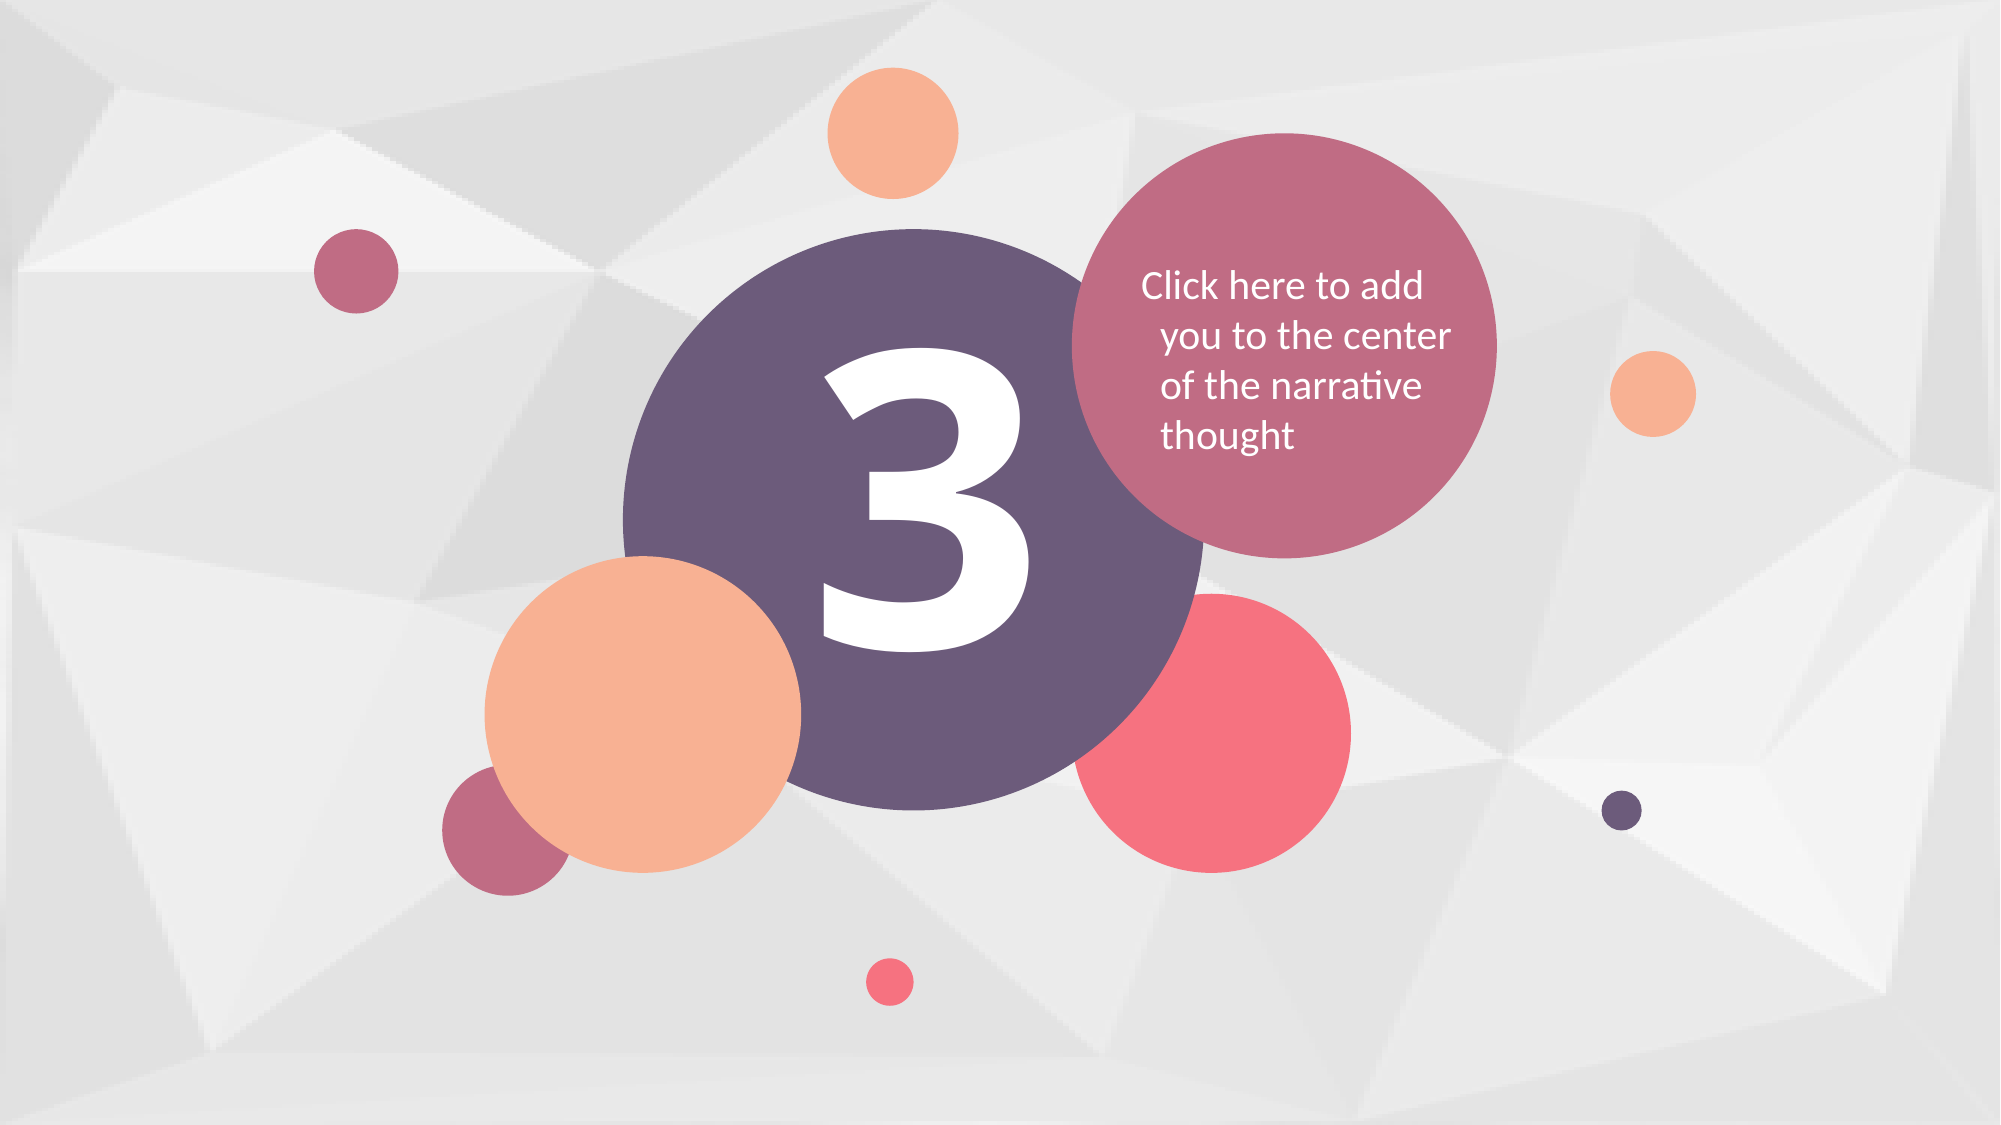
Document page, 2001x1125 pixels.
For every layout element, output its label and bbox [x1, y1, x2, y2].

text_box [313, 67, 1696, 1006]
picture [0, 0, 2001, 1125]
